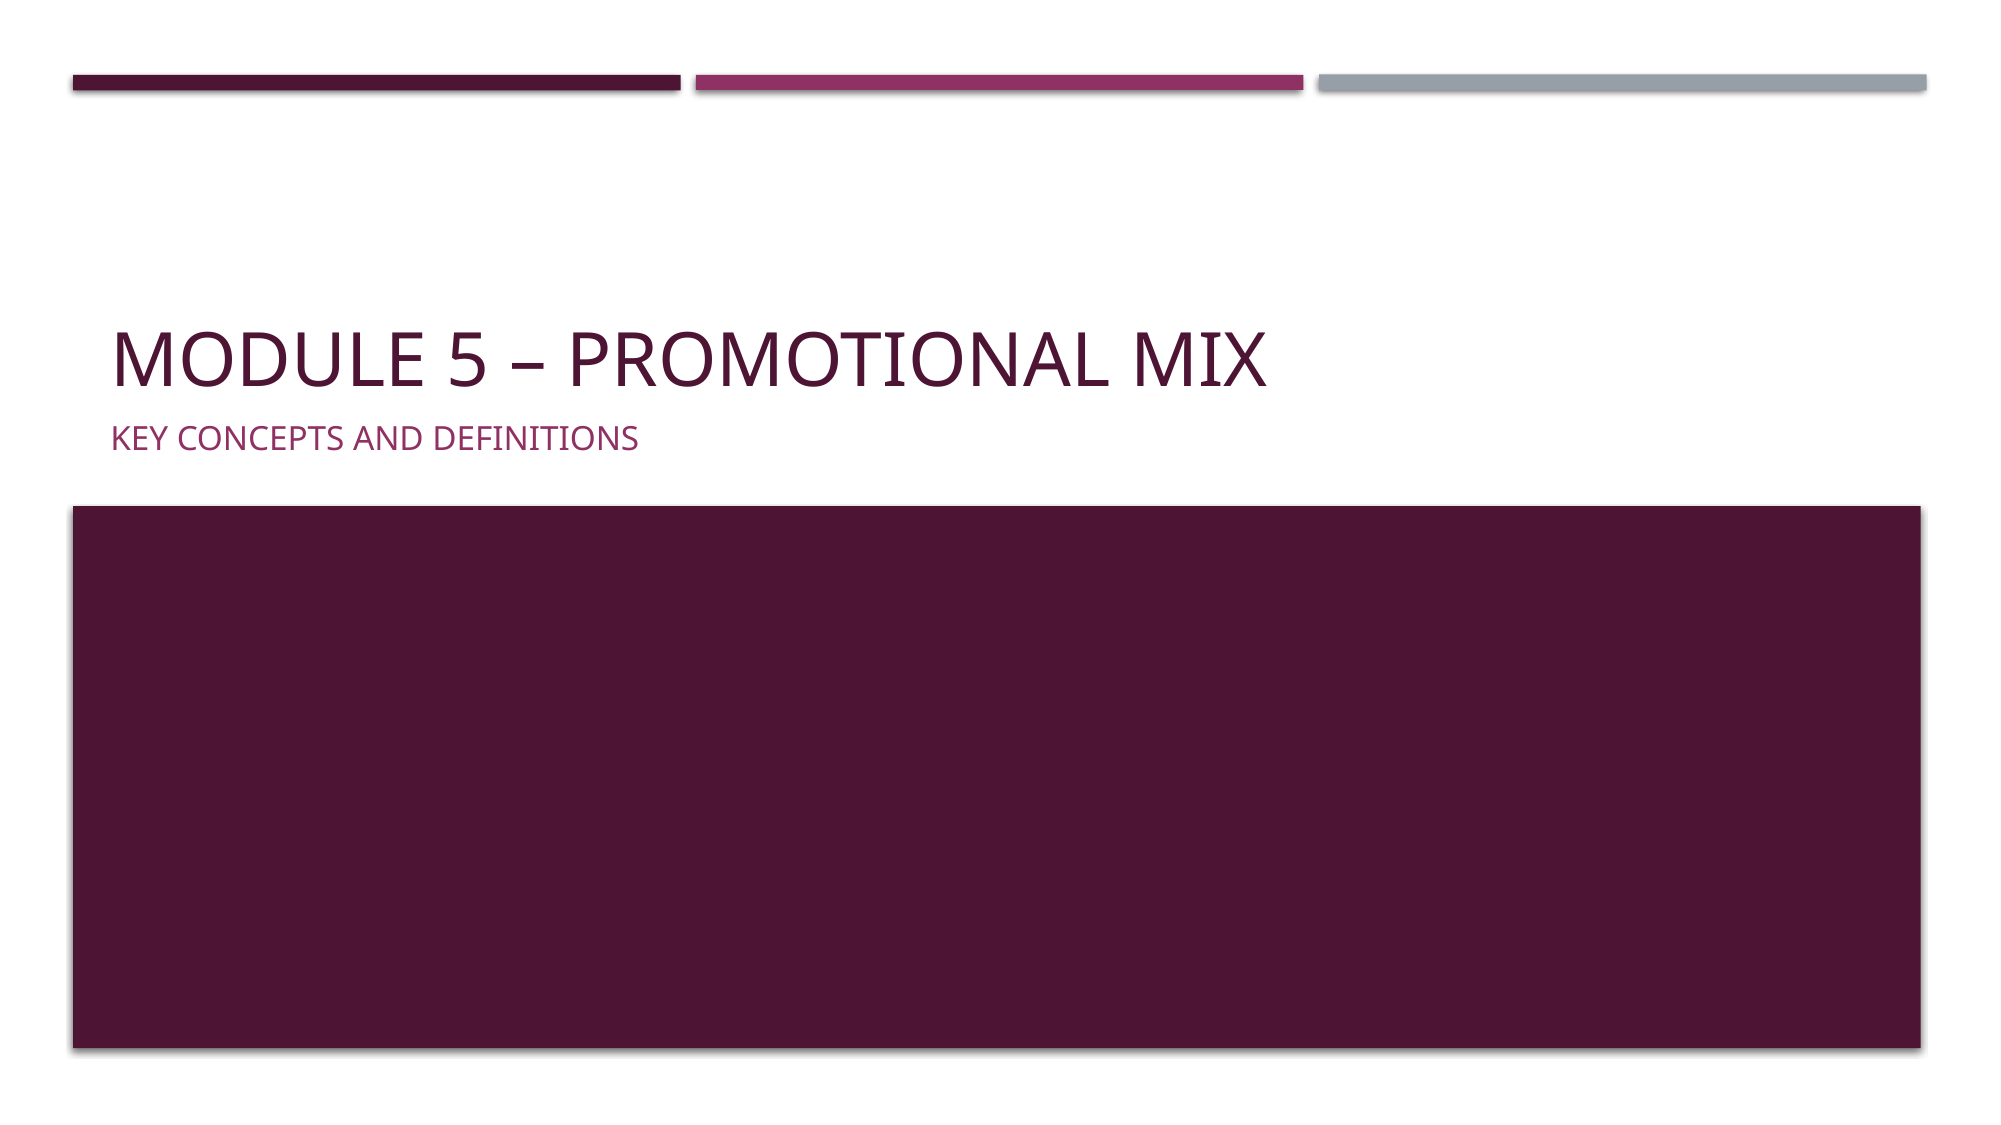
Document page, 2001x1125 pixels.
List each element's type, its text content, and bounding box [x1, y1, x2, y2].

title Module 5 – promotional mix [95, 167, 1899, 409]
subtitle Key concepts and Definitions [95, 409, 1899, 507]
